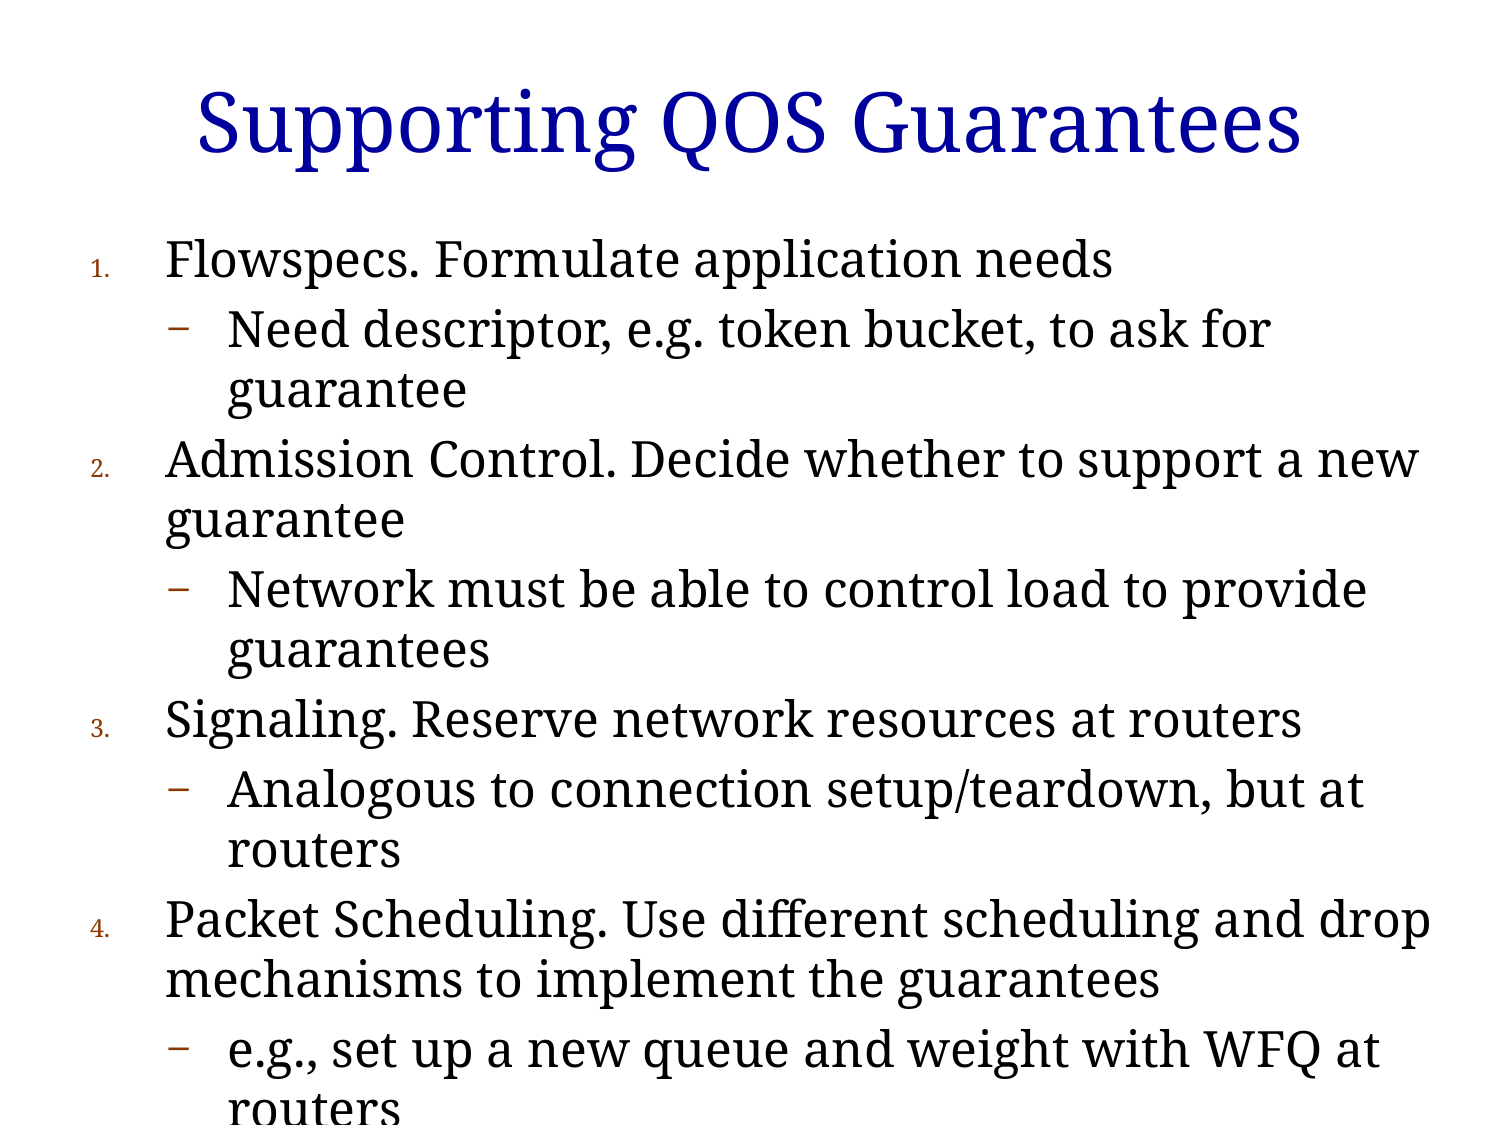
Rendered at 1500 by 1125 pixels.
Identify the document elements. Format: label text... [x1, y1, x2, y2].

title Supporting QOS Guarantees [74, 47, 1426, 191]
list Flowspecs. Formulate application needs Need descriptor, e.g. token bucket, to ask for guarantee Admission Control. Decide whether to support a new guarantee Network must be able to control load to provide guarantees Signaling. Reserve network resources at routers Analogous to connection setup/teardown, but at routers Packet Scheduling. Use different scheduling and drop mechanisms to implement the guarantees e.g., set up a new queue and weight with WFQ at routers [74, 219, 1488, 963]
